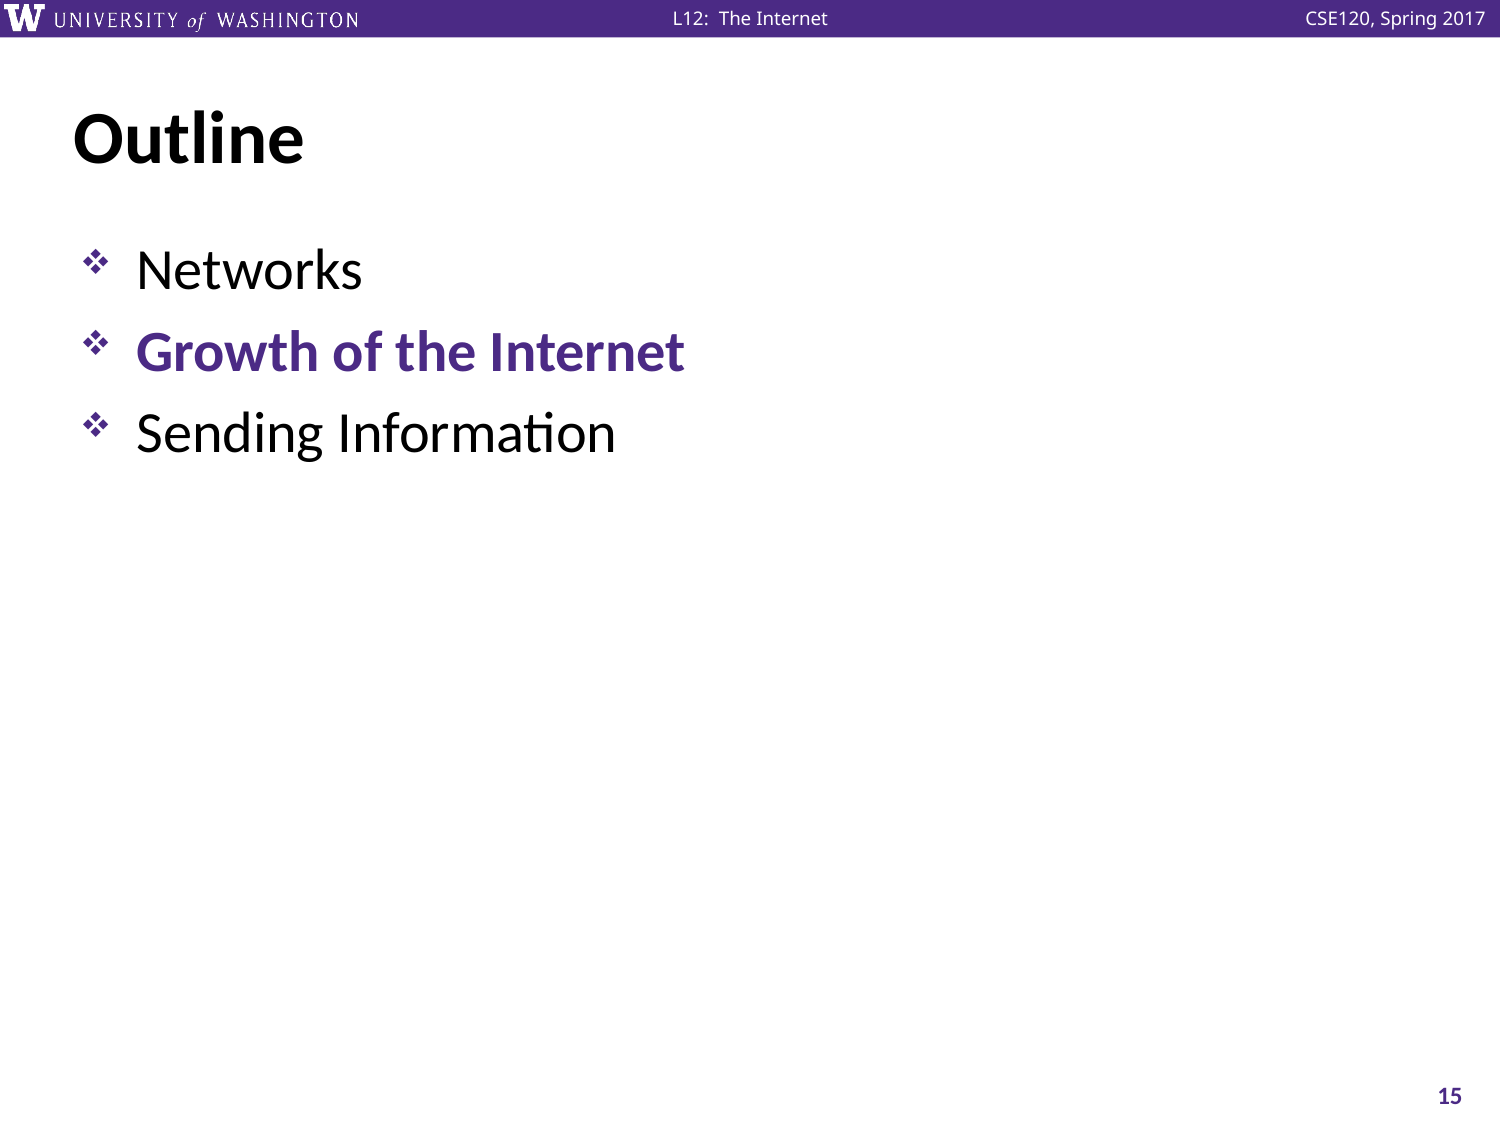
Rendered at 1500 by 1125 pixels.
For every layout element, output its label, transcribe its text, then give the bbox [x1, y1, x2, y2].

slide_number 15 [1400, 1065, 1500, 1125]
title Outline [58, 71, 1438, 197]
picture [4, 4, 358, 32]
list Networks Growth of the Internet Sending Information [64, 223, 1438, 1040]
